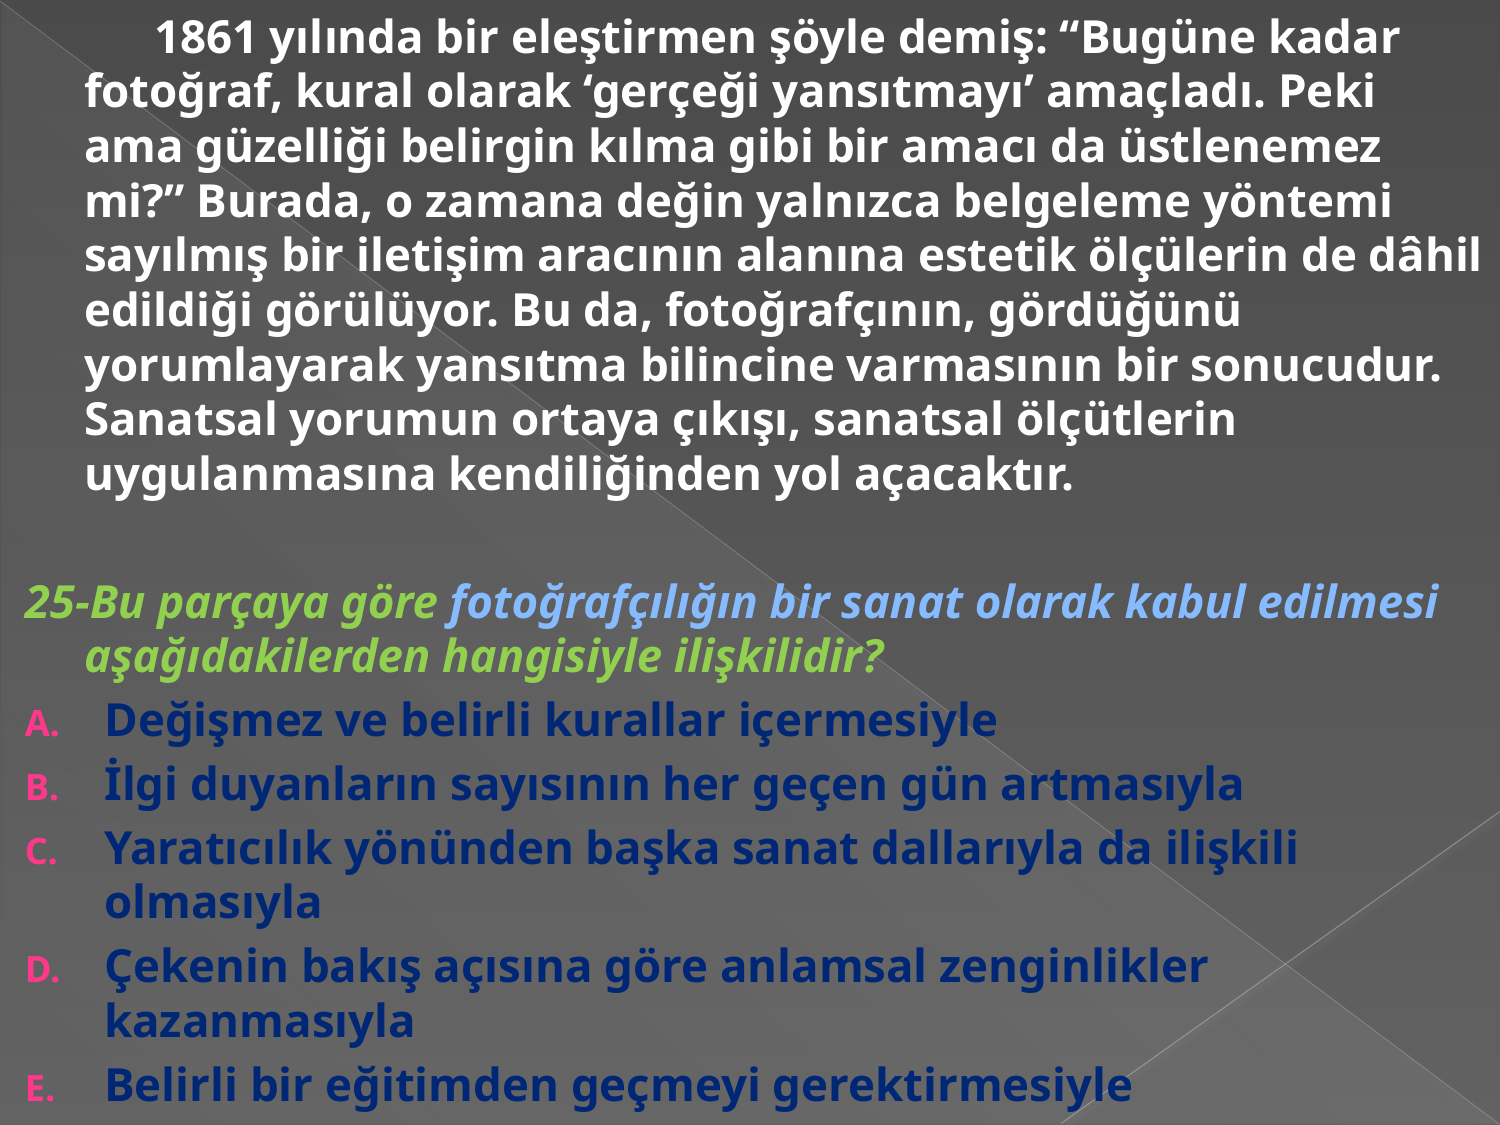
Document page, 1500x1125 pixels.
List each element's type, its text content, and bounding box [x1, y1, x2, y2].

list 1861 yılında bir eleştirmen şöyle demiş: “Bugüne kadar fotoğraf, kural olarak ‘gerçeği yansıtmayı’ amaçladı. Peki ama güzelliği belirgin kılma gibi bir amacı da üstlenemez mi?” Burada, o zamana değin yalnızca belgeleme yöntemi sayılmış bir iletişim aracının alanına estetik ölçülerin de dâhil edildiği görülüyor. Bu da, fotoğrafçının, gördüğünü yorumlayarak yansıtma bilincine varmasının bir sonucudur. Sanatsal yorumun ortaya çıkışı, sanatsal ölçütlerin uygulanmasına kendiliğinden yol açacaktır. 25-Bu parçaya göre fotoğrafçılığın bir sanat olarak kabul edilmesi aşağıdakilerden hangisiyle ilişkilidir? Değişmez ve belirli kurallar içermesiyle İlgi duyanların sayısının her geçen gün artmasıyla Yaratıcılık yönünden başka sanat dallarıyla da ilişkili olmasıyla Çekenin bakış açısına göre anlamsal zenginlikler kazanmasıyla Belirli bir eğitimden geçmeyi gerektirmesiyle [0, 0, 1500, 1125]
